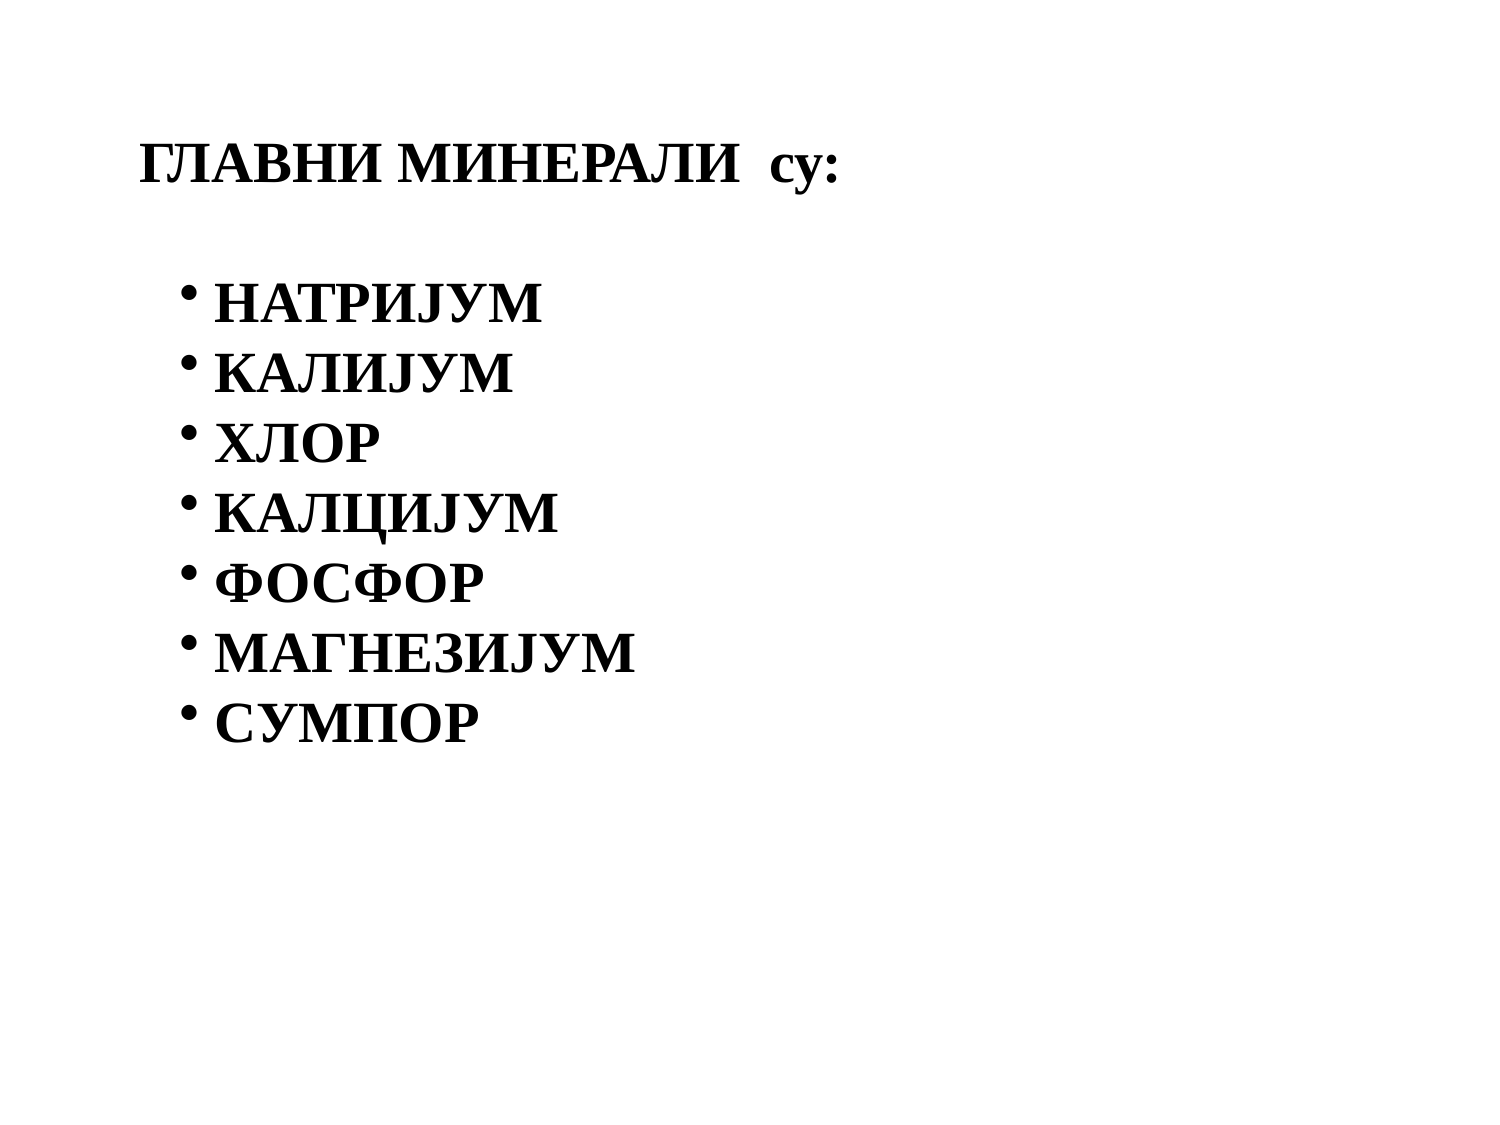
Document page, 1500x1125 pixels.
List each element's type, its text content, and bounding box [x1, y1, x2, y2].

text_box ГЛАВНИ МИНЕРАЛИ су: НАТРИЈУМ КАЛИЈУМ ХЛОР КАЛЦИЈУМ ФОСФОР МАГНЕЗИЈУМ СУМПОР [125, 117, 1450, 822]
